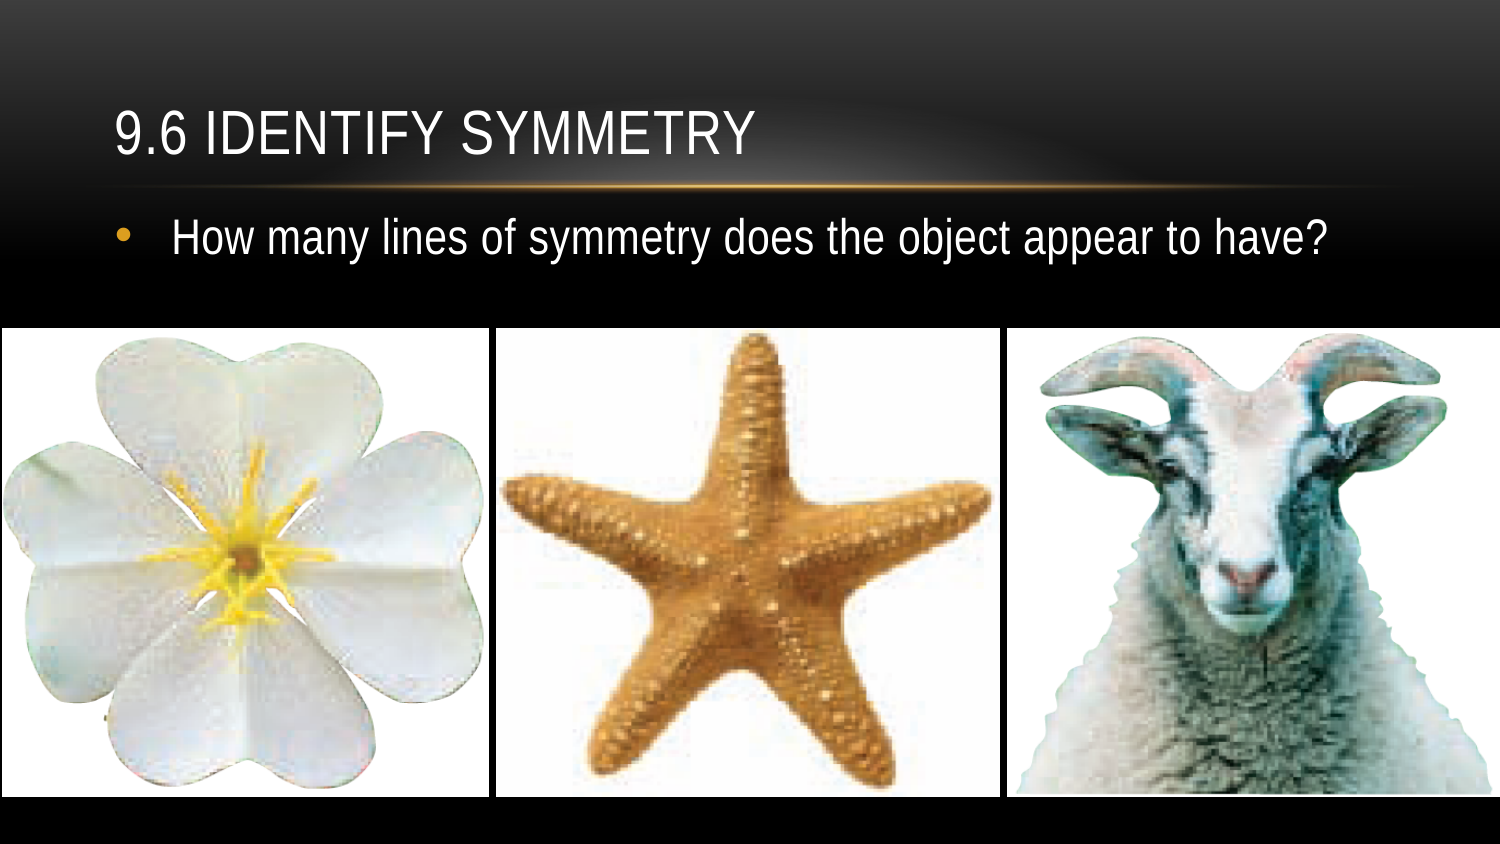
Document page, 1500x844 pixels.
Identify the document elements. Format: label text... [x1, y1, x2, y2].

list How many lines of symmetry does the object appear to have? [99, 196, 1400, 330]
title 9.6 Identify Symmetry [99, 33, 1400, 175]
picture [496, 328, 1001, 798]
picture [0, 0, 1497, 300]
picture [2, 327, 490, 798]
picture [1006, 327, 1500, 798]
